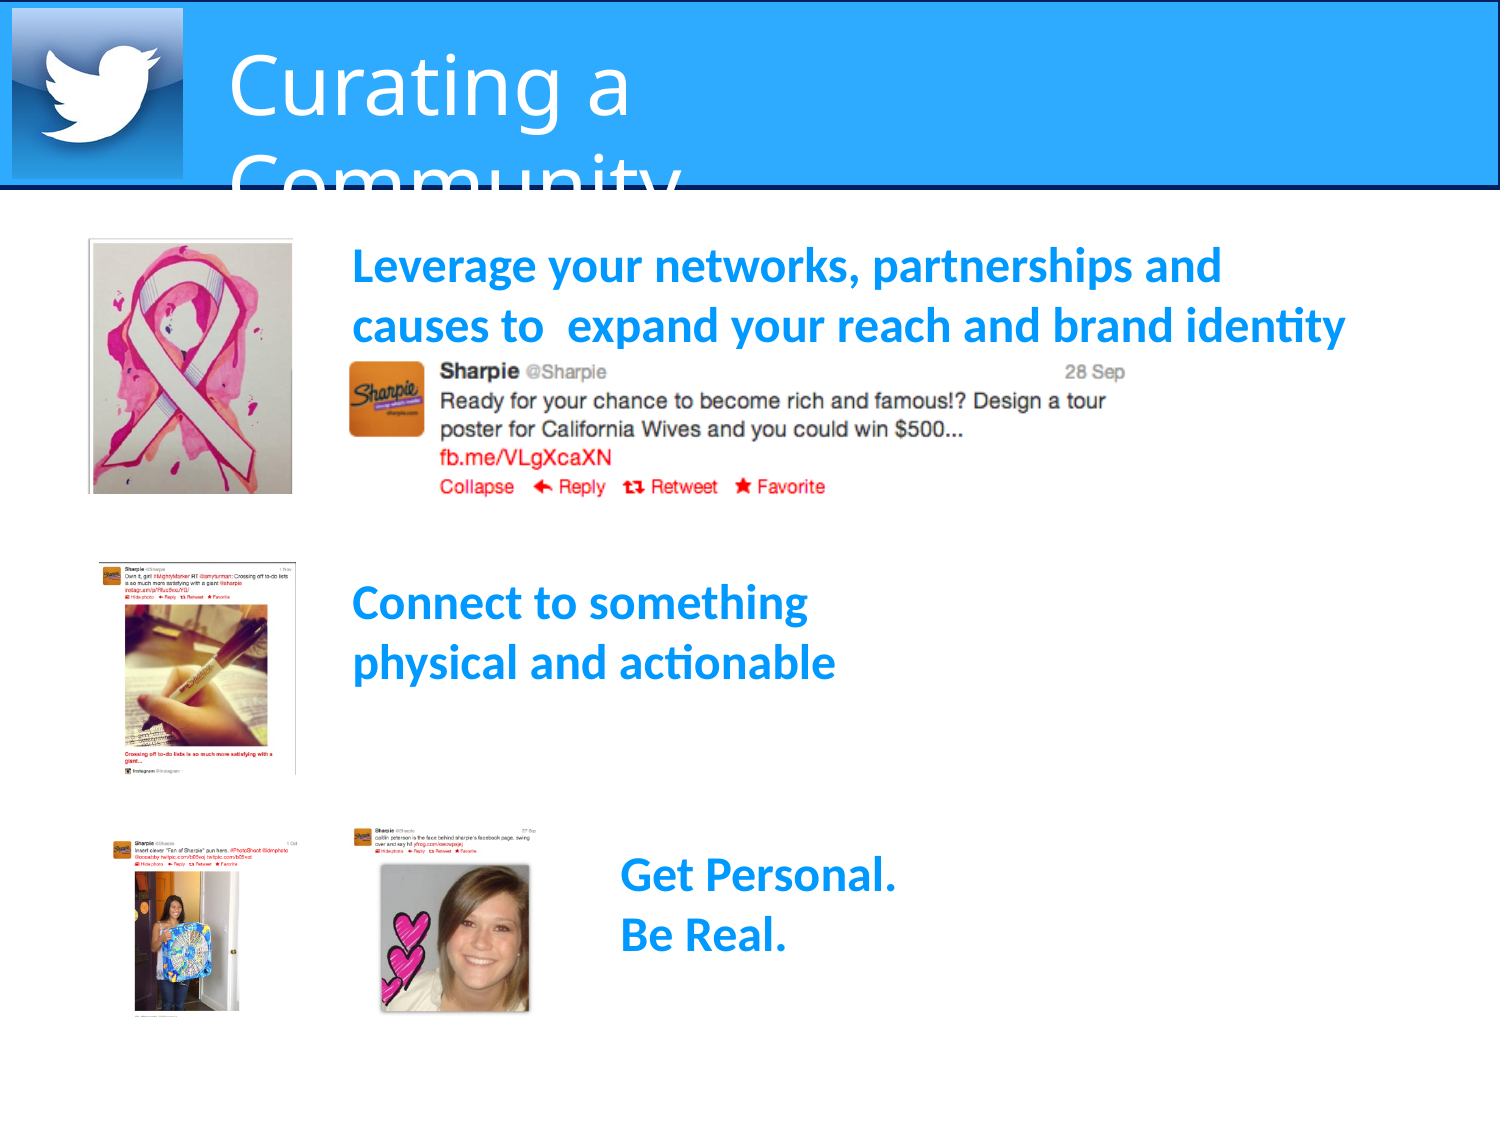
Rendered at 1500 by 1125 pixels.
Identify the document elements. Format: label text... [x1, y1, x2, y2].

picture [349, 824, 538, 1018]
text_box Connect to something physical and actionable [337, 562, 925, 698]
text_box Get Personal. Be Real. [605, 834, 1113, 970]
picture [99, 562, 296, 776]
text_box [0, 0, 1500, 190]
picture [87, 237, 293, 494]
text_box Leverage your networks, partnerships and causes to expand your reach and brand identity [337, 224, 1375, 360]
picture [337, 349, 1137, 501]
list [12, 8, 183, 179]
picture [110, 837, 301, 1017]
text_box Curating a Community [212, 24, 1063, 240]
